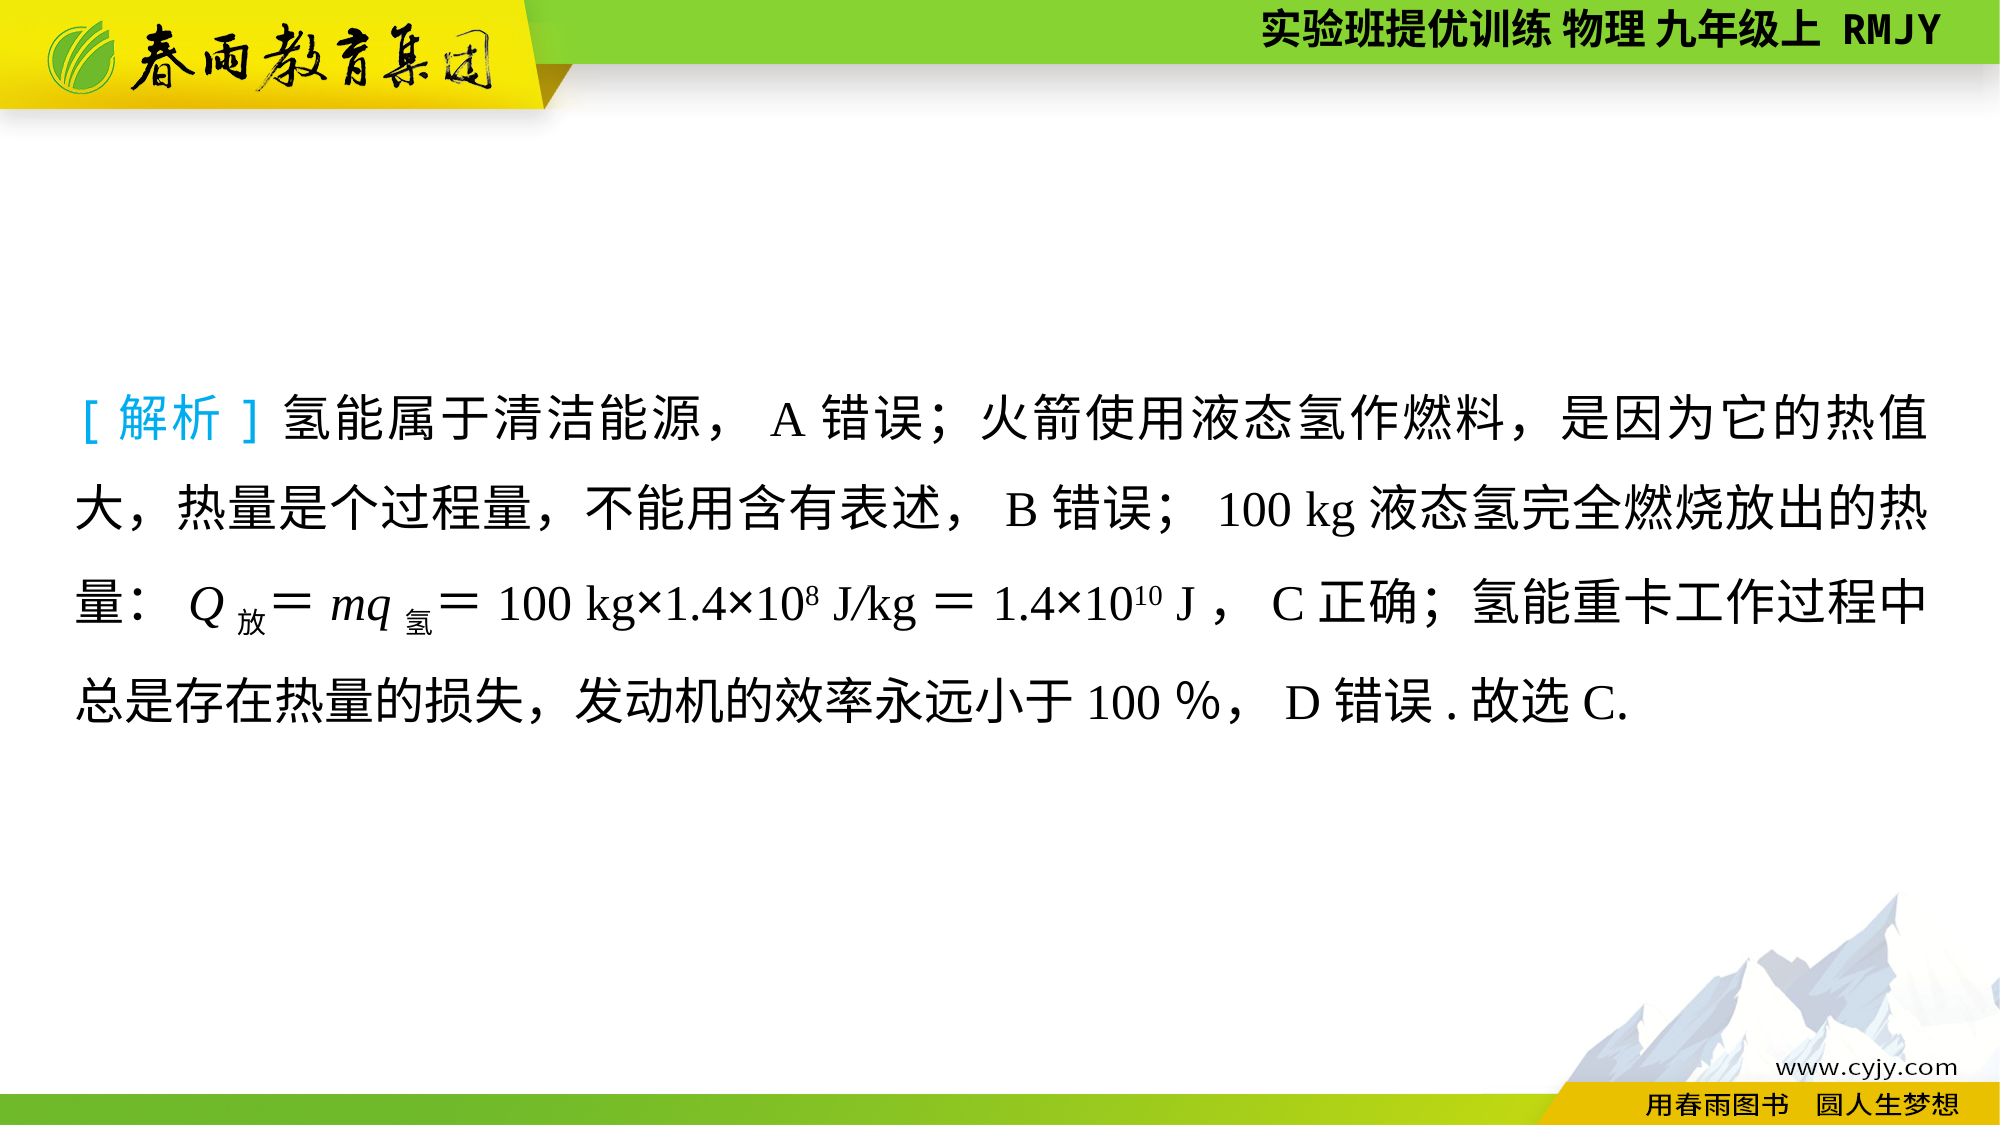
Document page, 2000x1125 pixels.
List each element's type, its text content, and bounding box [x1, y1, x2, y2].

list [解析]氢能属于清洁能源，A错误；火箭使用液态氢作燃料，是因为它的热值大，热量是个过程量，不能用含有表述，B错误；100 kg液态氢完全燃烧放出的热量：Q放＝mq氢＝100 kg×1.4×108 J/kg＝1.4×1010 J，C正确；氢能重卡工作过程中总是存在热量的损失，发动机的效率永远小于100％，D错误.故选C. [59, 349, 1944, 728]
picture [0, 0, 2000, 1125]
